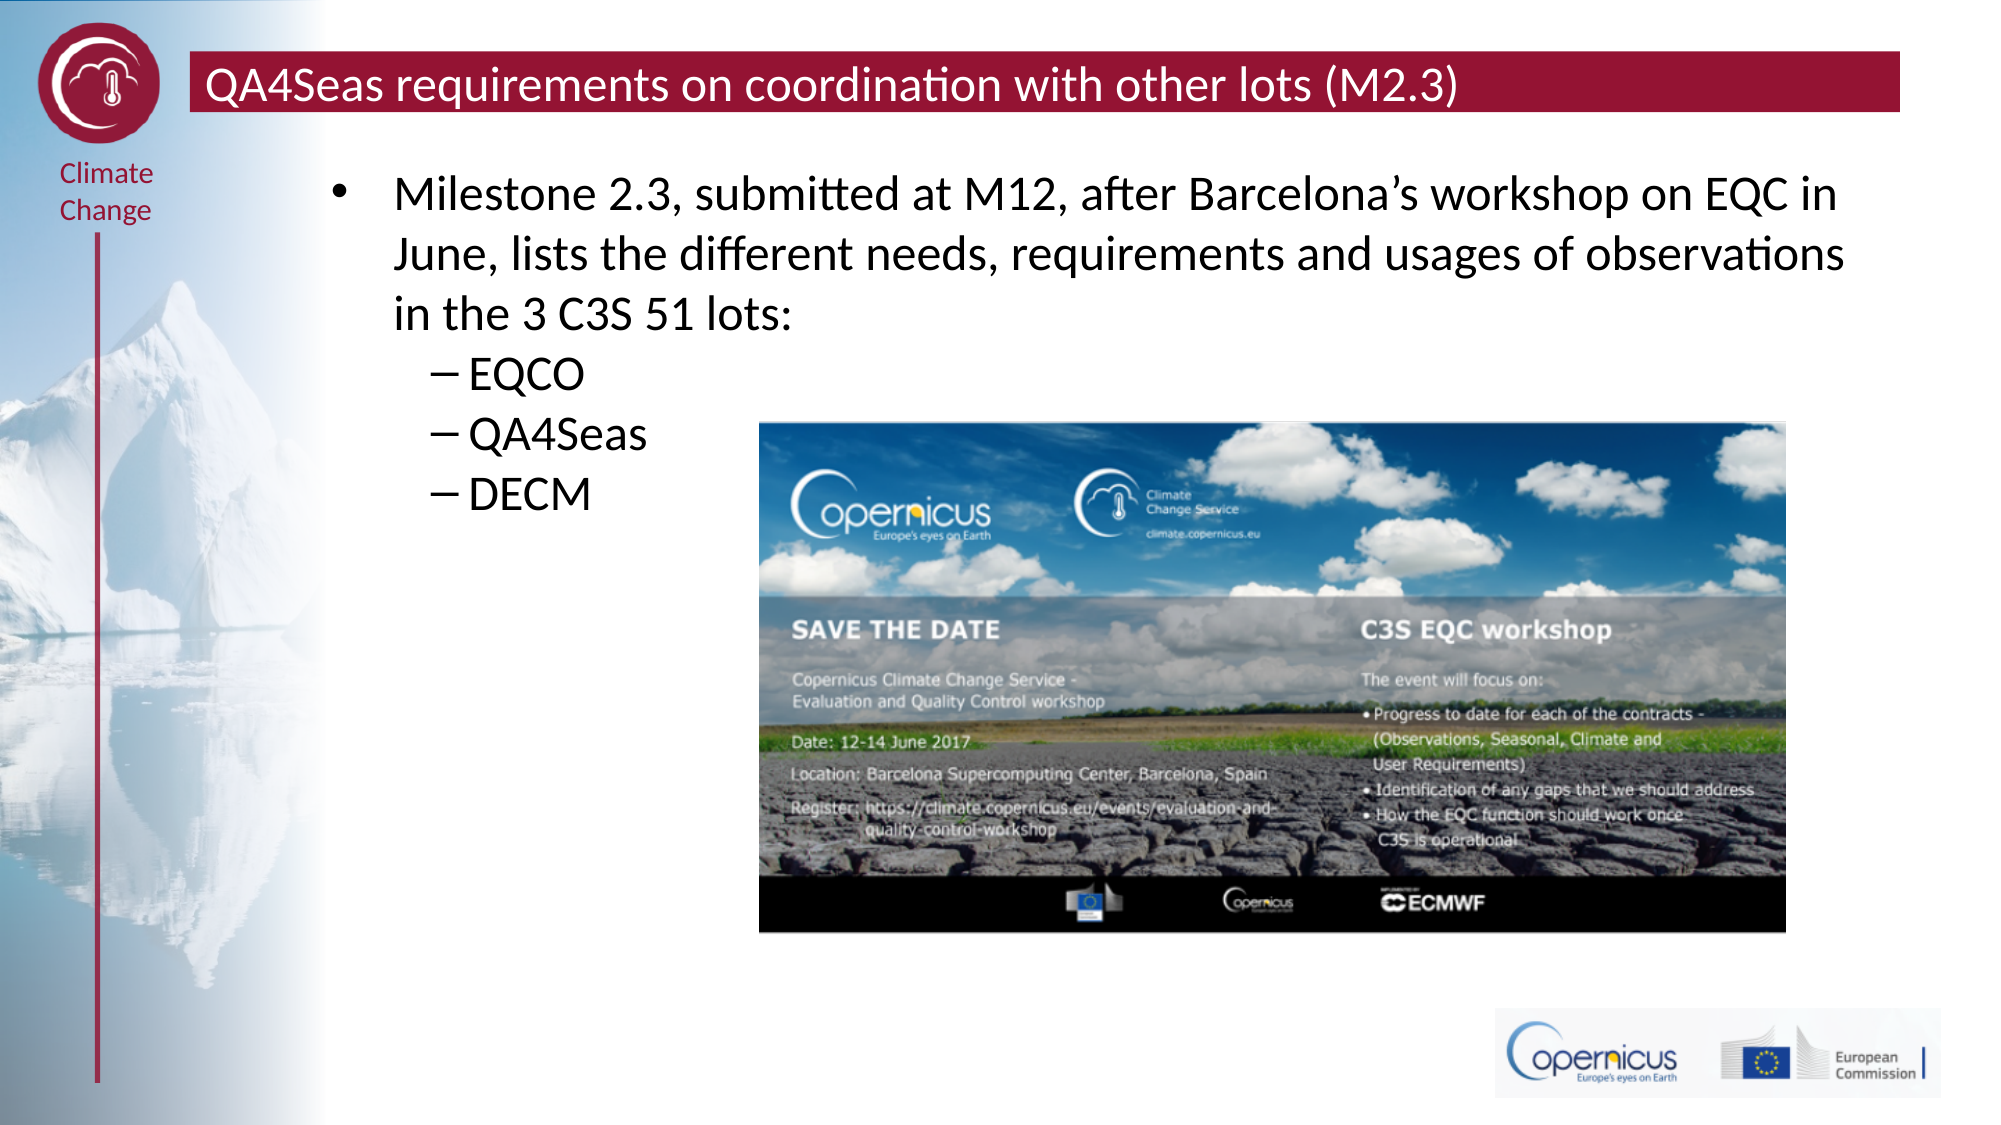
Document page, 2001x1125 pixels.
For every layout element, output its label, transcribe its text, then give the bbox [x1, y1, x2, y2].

picture [25, 4, 171, 154]
picture [759, 390, 1786, 966]
list Milestone 2.3, submitted at M12, after Barcelona’s workshop on EQC in June, lists the different needs, requirements and usages of observations in the 3 C3S 51 lots: EQCO QA4Seas DECM [303, 153, 1900, 990]
picture [1495, 1008, 1941, 1098]
title QA4Seas requirements on coordination with other lots (M2.3) [189, 51, 1900, 113]
